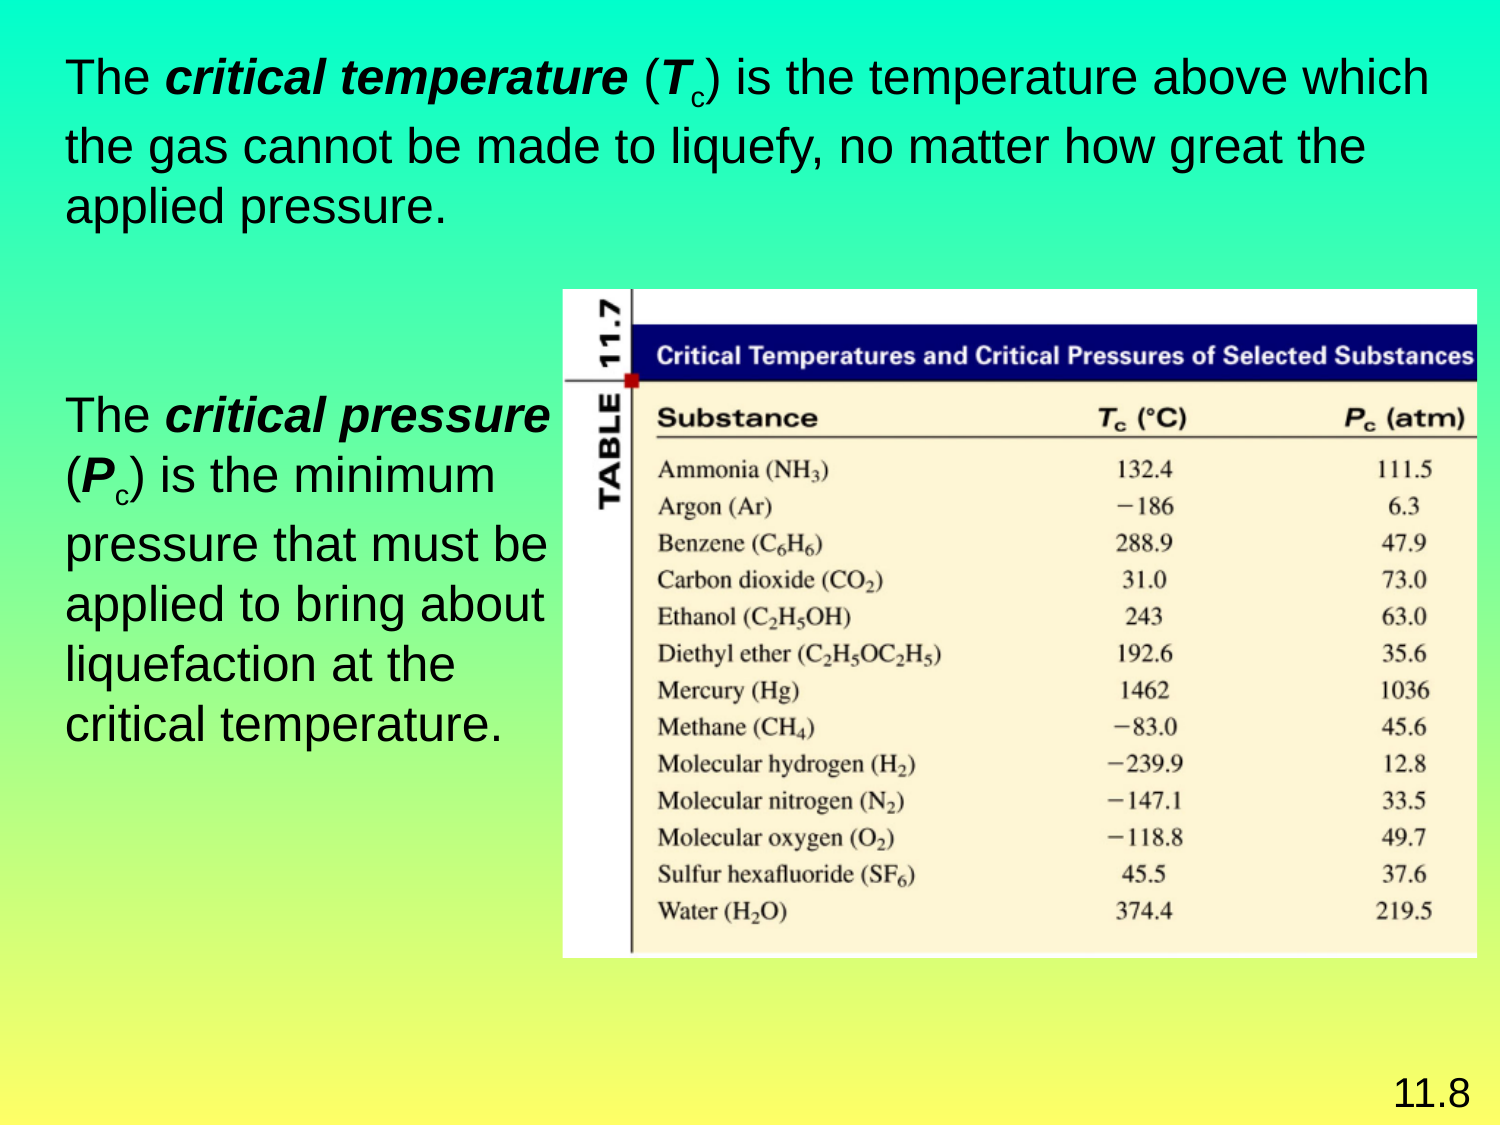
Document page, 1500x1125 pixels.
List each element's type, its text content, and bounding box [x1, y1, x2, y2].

text_box The critical pressure (Pc) is the minimum pressure that must be applied to bring about liquefaction at the critical temperature. [49, 375, 557, 759]
picture [562, 288, 1478, 958]
text_box The critical temperature (Tc) is the temperature above which the gas cannot be made to liquefy, no matter how great the applied pressure. [50, 37, 1450, 241]
text_box 11.8 [1377, 1058, 1486, 1124]
